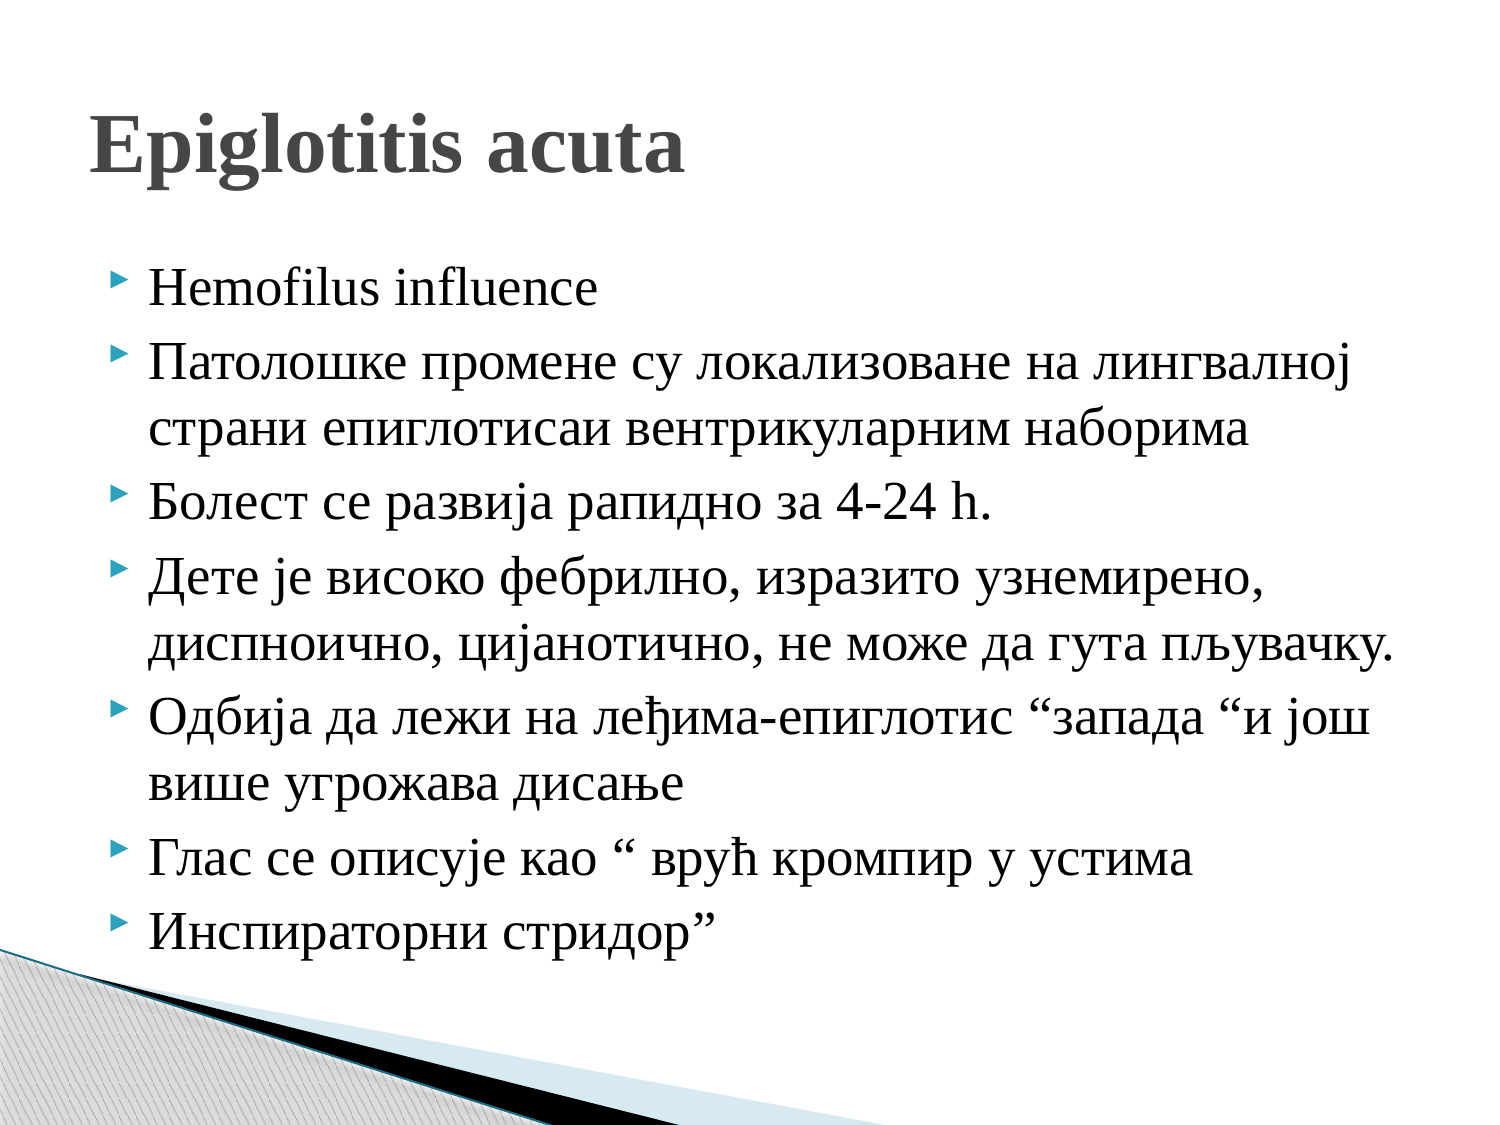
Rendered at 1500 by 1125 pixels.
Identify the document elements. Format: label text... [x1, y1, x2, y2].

title Epiglotitis aсuta [75, 45, 1425, 233]
list Hemofilus influence Патолошке промене су локализоване на лингвалној страни епиглотисаи вентрикуларним наборима Болест се развија рапидно за 4-24 h. Дете је високо фебрилно, изразито узнемирено, диспноично, цијанотично, не може да гута пљувачку. Одбија да лежи на леђима-епиглотис “запада “и још више угрожава дисање Глас се описује као “ врућ кромпир у устима Инспираторни стридор” [74, 242, 1426, 986]
